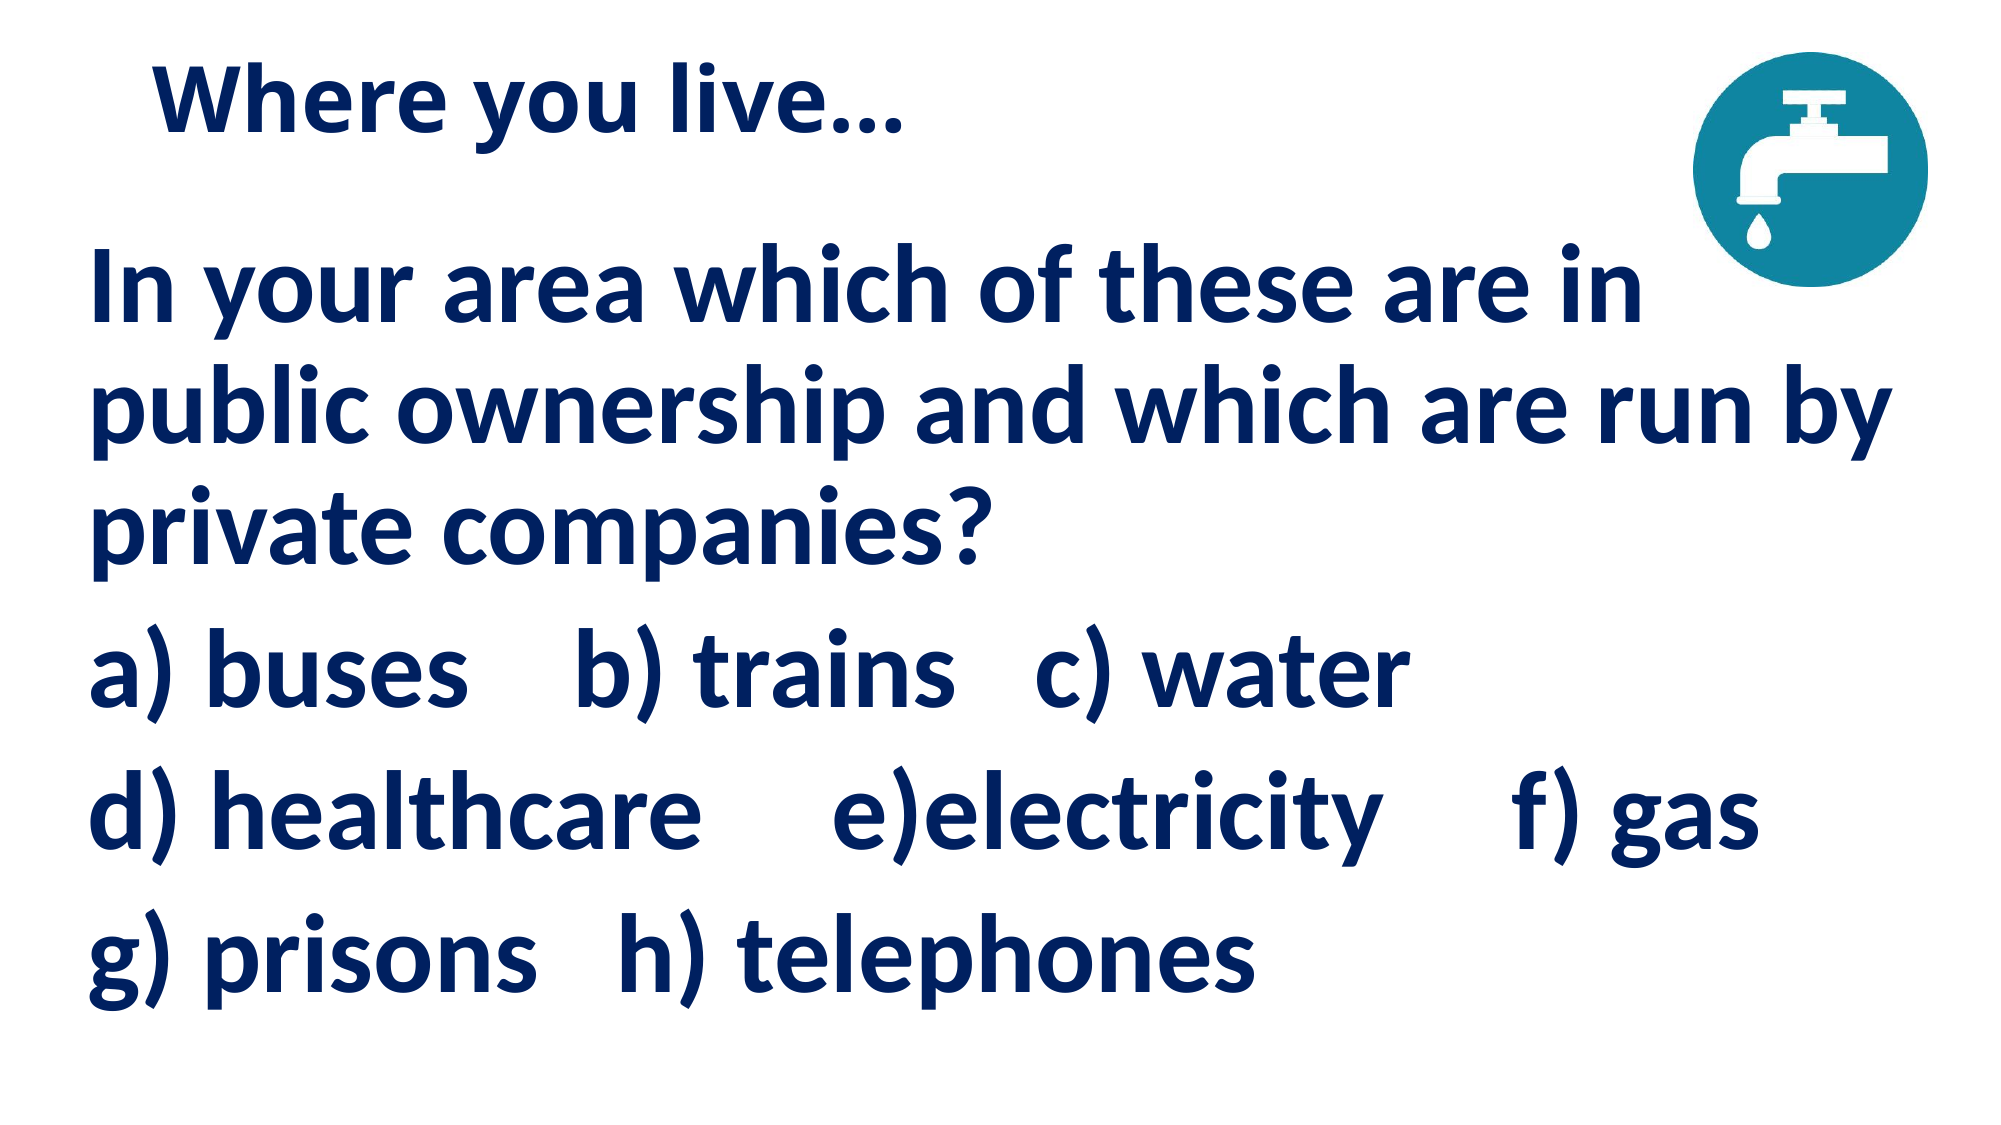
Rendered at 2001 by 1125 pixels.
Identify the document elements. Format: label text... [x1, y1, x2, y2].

list In your area which of these are in public ownership and which are run by private companies? a) buses b) trains c) water d) healthcare e)electricity f) gas g) prisons h) telephones [72, 217, 1935, 1091]
picture [1693, 52, 1928, 287]
title Where you live… [137, 34, 1863, 170]
